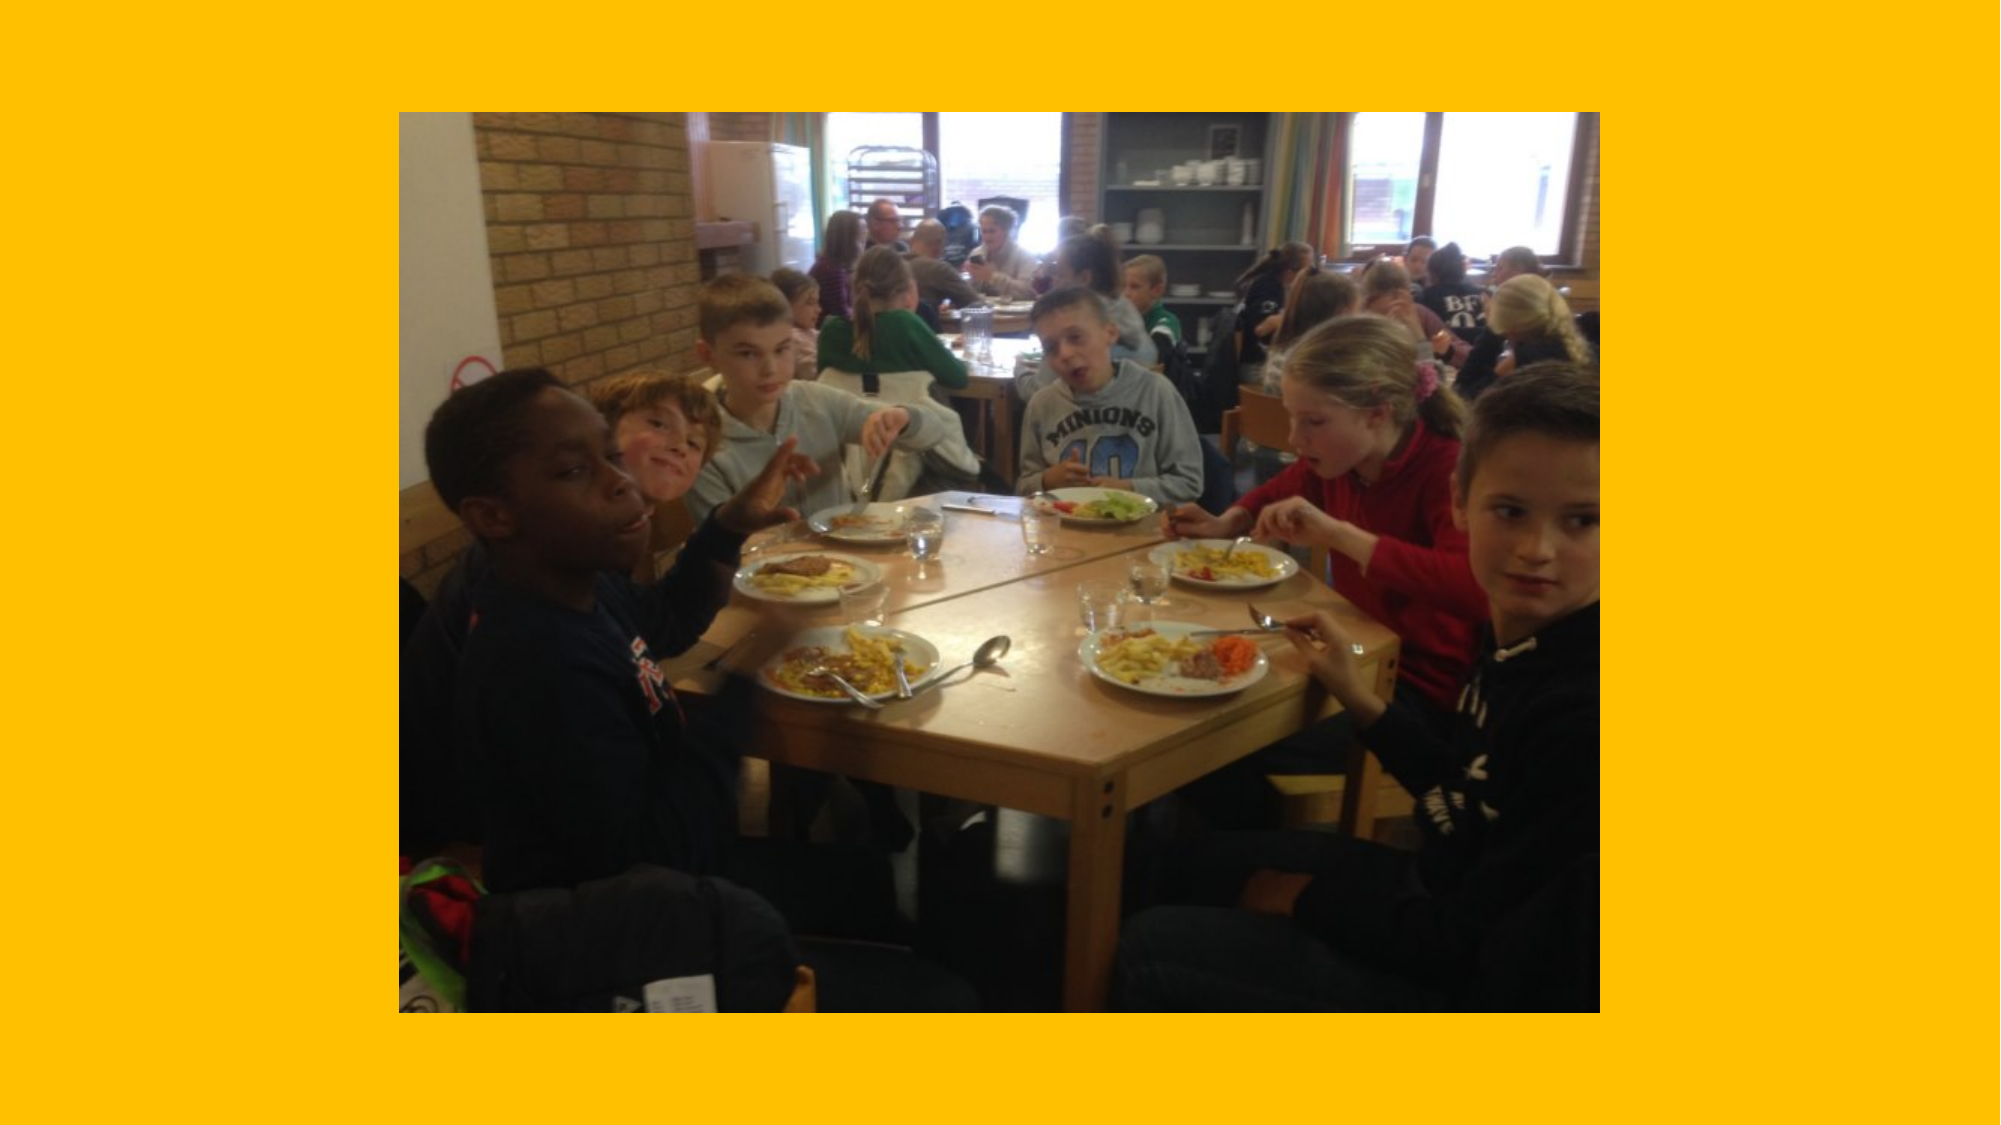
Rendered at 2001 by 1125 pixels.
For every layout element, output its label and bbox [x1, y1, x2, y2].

picture [399, 112, 1600, 1013]
